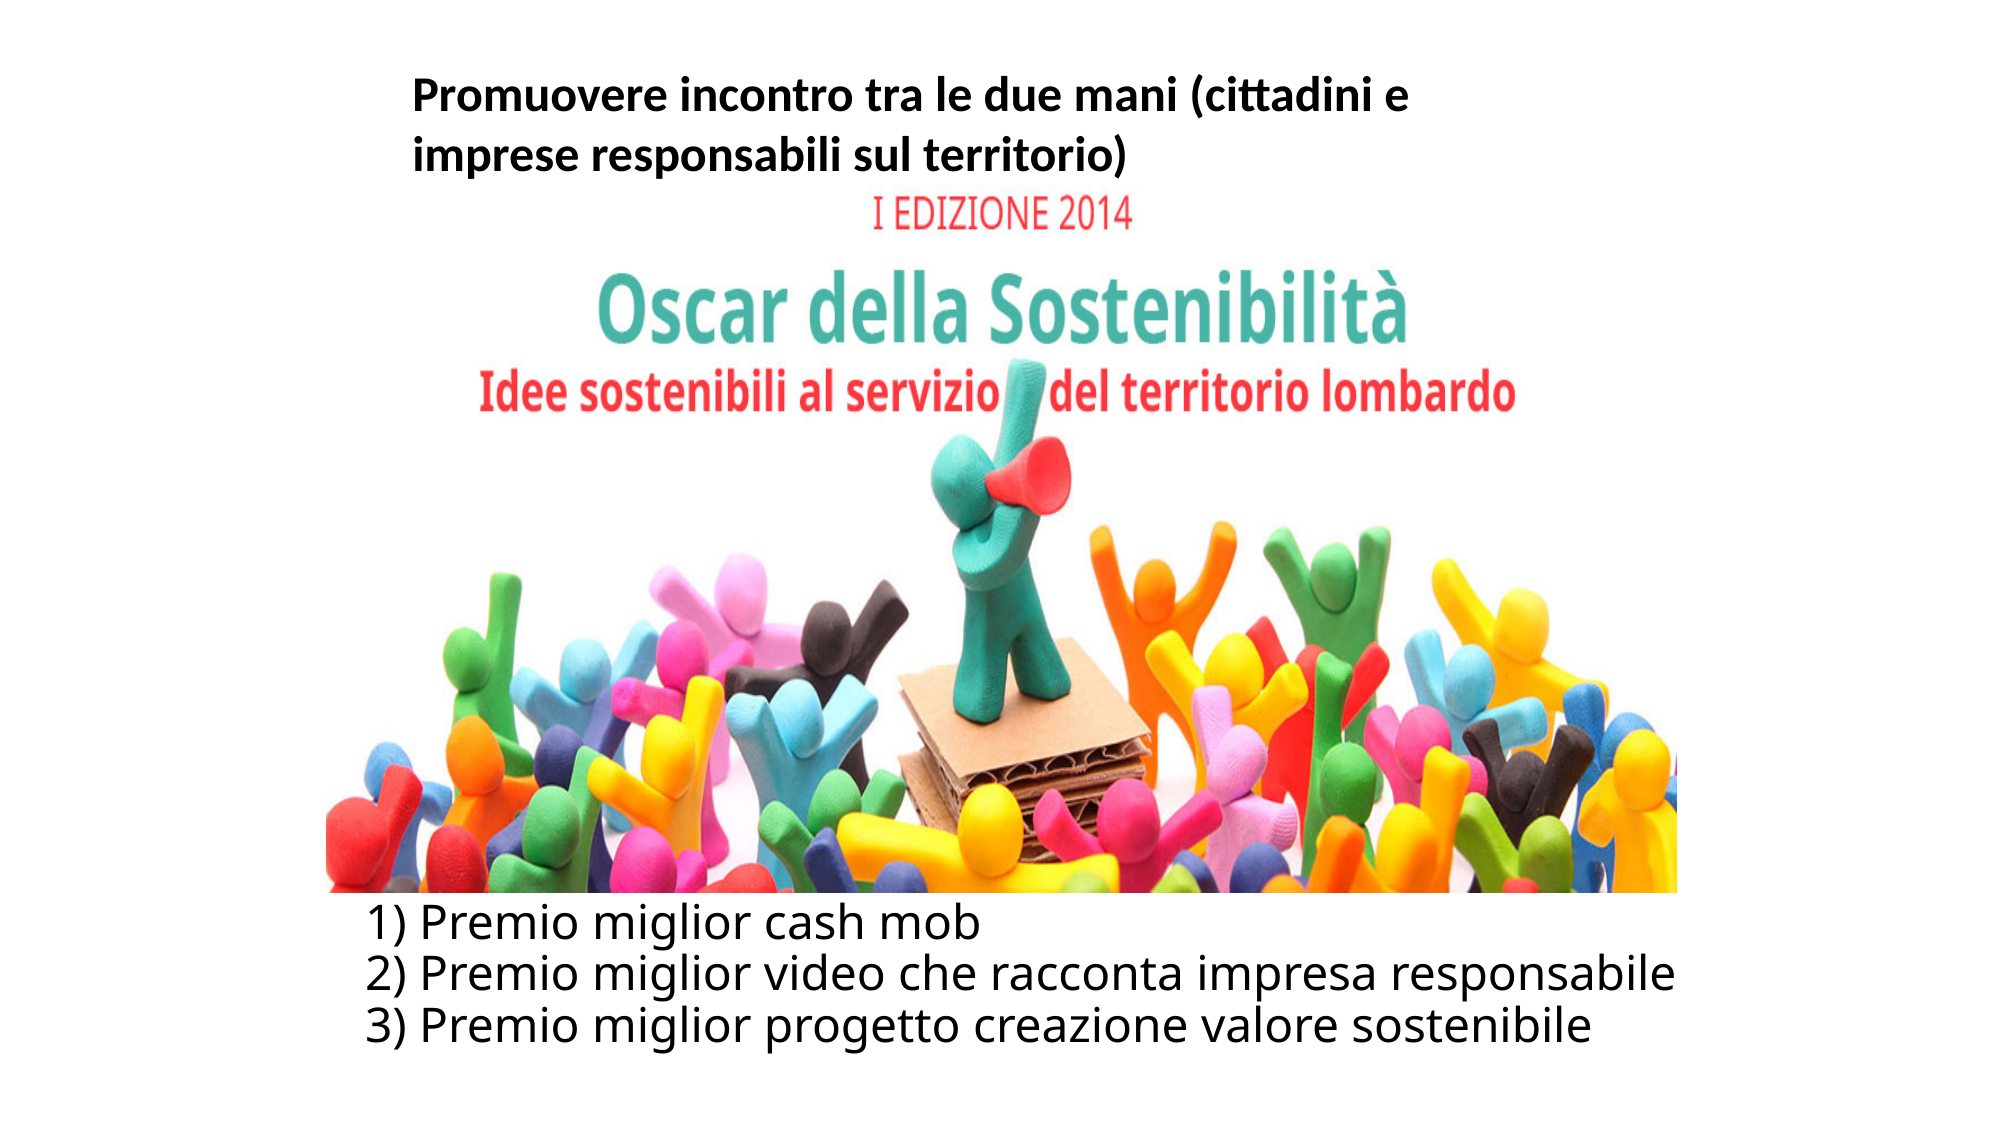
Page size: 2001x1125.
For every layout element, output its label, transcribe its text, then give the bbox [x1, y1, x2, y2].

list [326, 149, 1677, 894]
text_box Promuovere incontro tra le due mani (cittadini e imprese responsabili sul territorio) [397, 54, 1532, 149]
title 1) Premio miglior cash mob 2) Premio miglior video che racconta impresa responsabile 3) Premio miglior progetto creazione valore sostenibile [350, 881, 1701, 1069]
